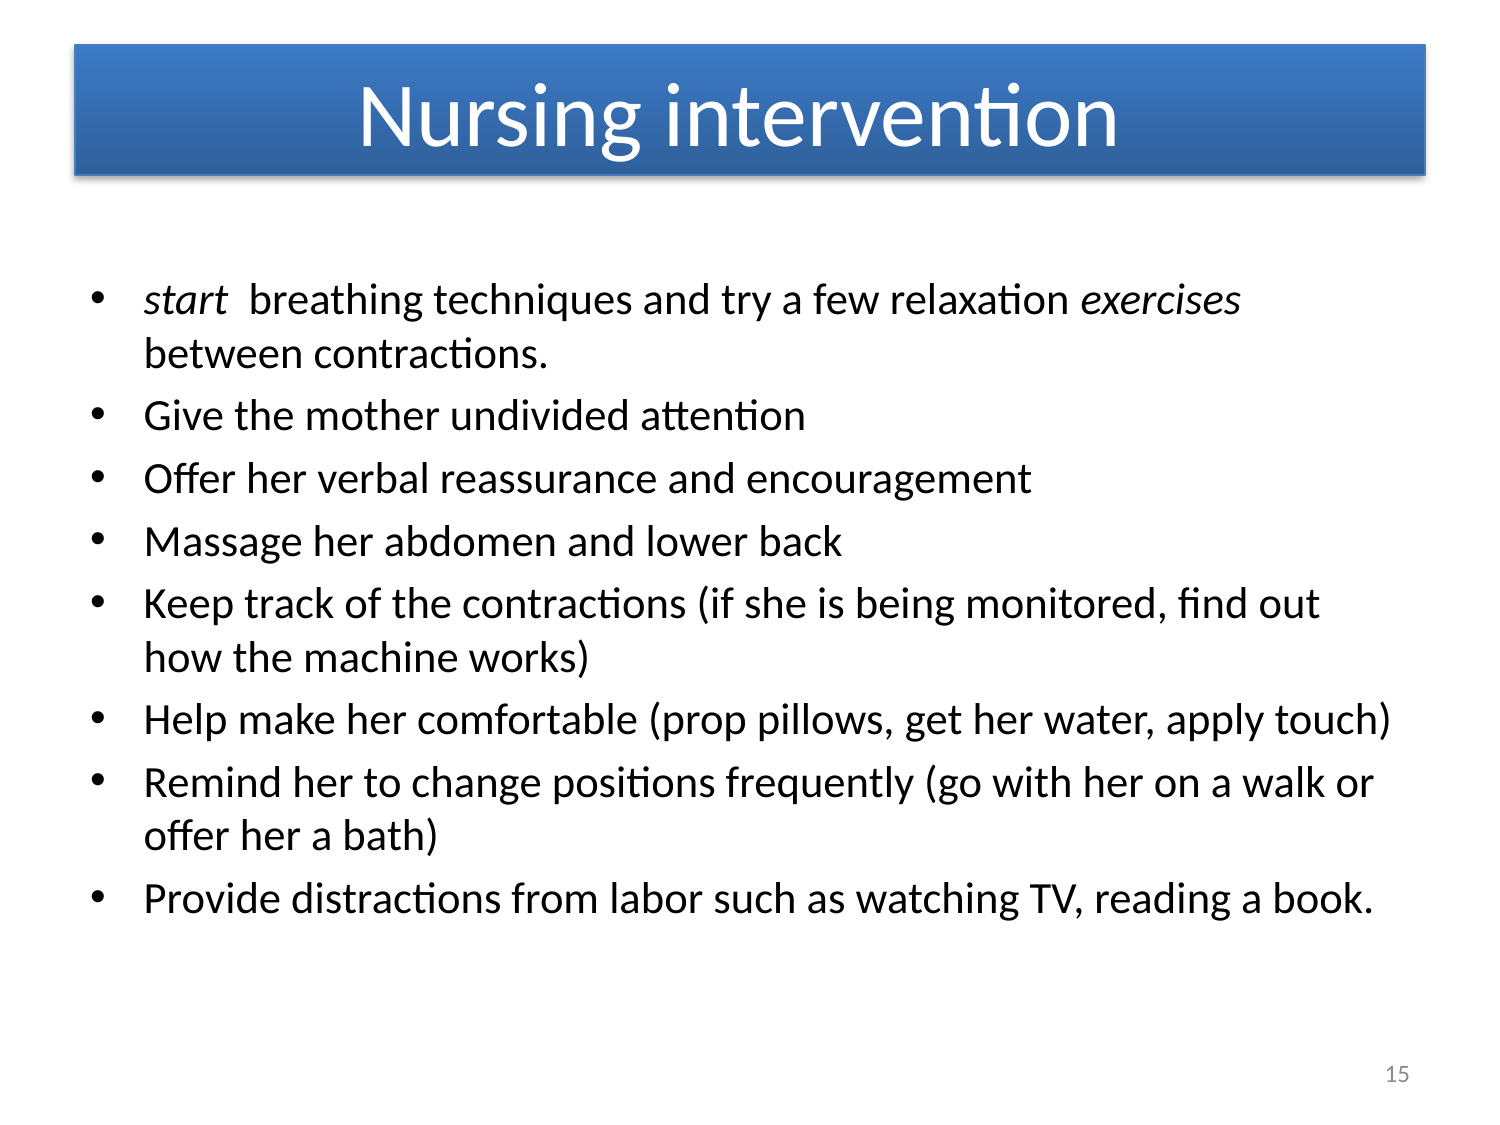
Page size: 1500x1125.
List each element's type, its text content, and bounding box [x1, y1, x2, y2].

list start breathing techniques and try a few relaxation exercises between contractions. Give the mother undivided attention Offer her verbal reassurance and encouragement Massage her abdomen and lower back Keep track of the contractions (if she is being monitored, find out how the machine works) Help make her comfortable (prop pillows, get her water, apply touch) Remind her to change positions frequently (go with her on a walk or offer her a bath) Provide distractions from labor such as watching TV, reading a book. [75, 262, 1425, 1005]
slide_number 15 [1074, 1042, 1425, 1103]
title Nursing intervention [74, 44, 1426, 176]
